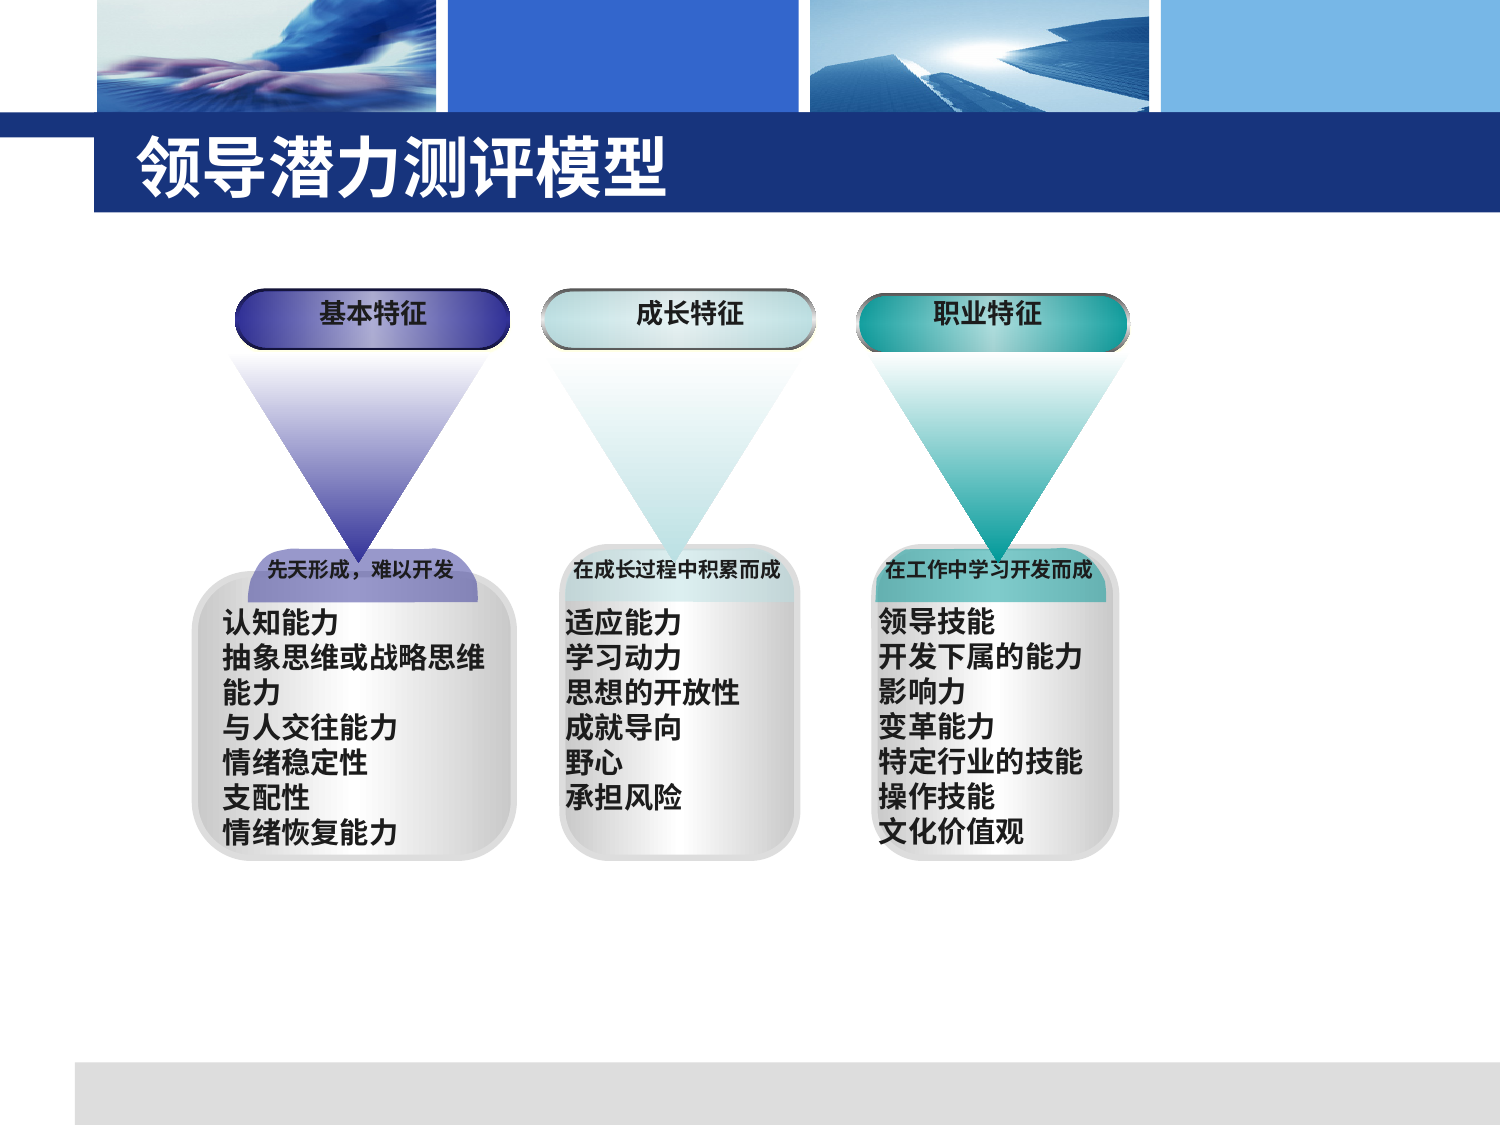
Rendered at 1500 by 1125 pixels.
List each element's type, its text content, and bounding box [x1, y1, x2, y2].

text_box [585, 548, 670, 557]
text_box [194, 574, 514, 858]
text_box [1003, 547, 1088, 557]
text_box [562, 563, 798, 858]
picture [810, 0, 1150, 112]
text_box 先天形成，难以开发 [262, 557, 459, 583]
text_box 认知能力 抽象思维或战略思维能力 与人交往能力 情绪稳定性 支配性 情绪恢复能力 [218, 604, 493, 799]
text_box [855, 292, 1132, 356]
title 领导潜力测评模型 [120, 120, 1400, 213]
text_box [874, 547, 1117, 858]
text_box [546, 359, 802, 563]
text_box [679, 547, 776, 557]
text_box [234, 288, 511, 351]
text_box [247, 548, 478, 603]
text_box 适应能力 学习动力 思想的开放性 成就导向 野心 承担风险 [560, 604, 794, 749]
text_box [875, 568, 1107, 603]
text_box 在成长过程中积累而成 [568, 557, 786, 583]
text_box [894, 548, 994, 557]
text_box 在工作中学习开发而成 [880, 557, 1098, 583]
text_box [564, 568, 795, 603]
text_box 领导技能 开发下属的能力 影响力 变革能力 特定行业的技能 操作技能 文化价值观 [874, 603, 1108, 769]
text_box [580, 547, 664, 557]
text_box [226, 351, 486, 563]
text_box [540, 288, 817, 351]
picture [97, 0, 437, 112]
text_box [873, 363, 1123, 563]
